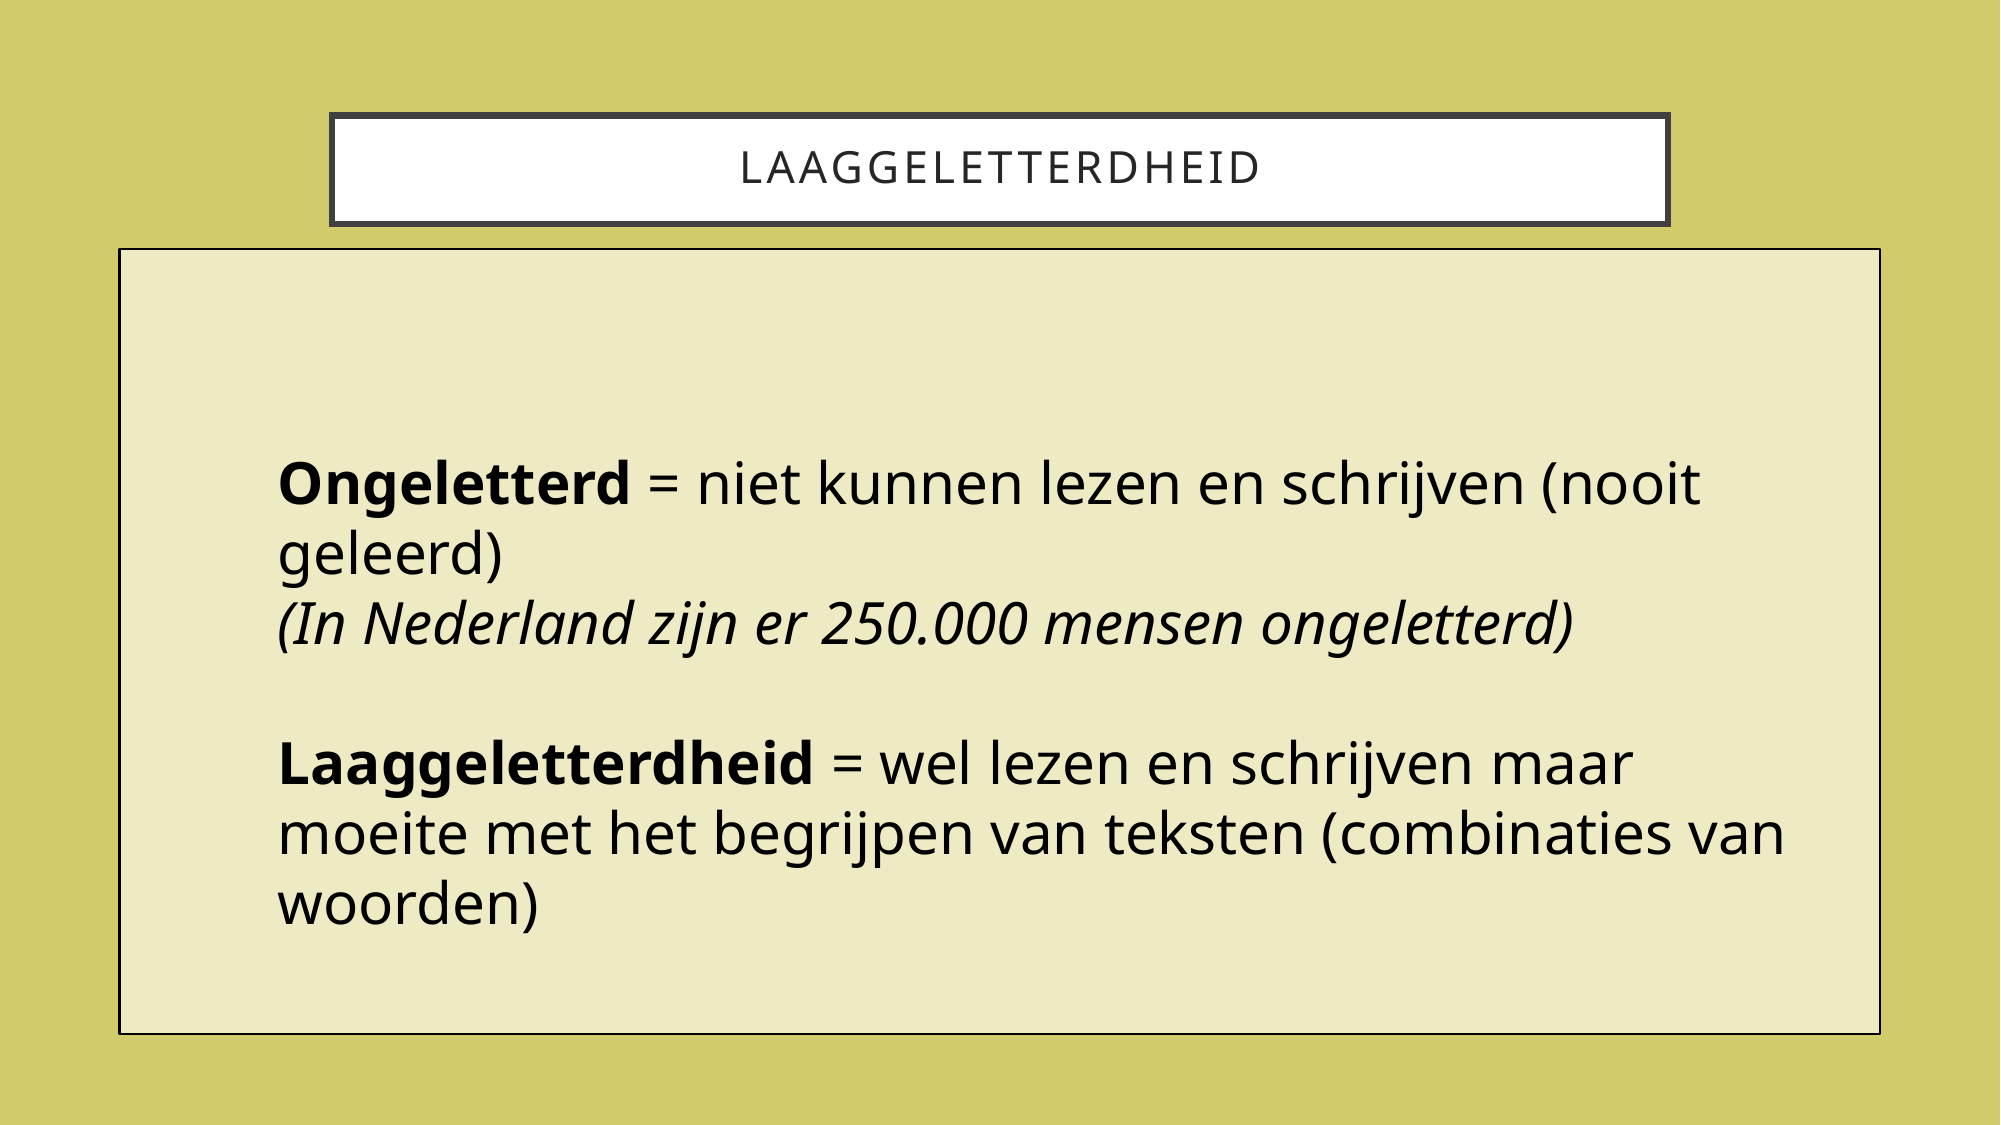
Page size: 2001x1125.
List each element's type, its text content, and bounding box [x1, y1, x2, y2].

title LAAGGELETTERDHEID [329, 112, 1671, 227]
text_box [118, 248, 1881, 1035]
text_box Ongeletterd = niet kunnen lezen en schrijven (nooit geleerd) (In Nederland zijn er 250.000 mensen ongeletterd) Laaggeletterdheid = wel lezen en schrijven maar moeite met het begrijpen van teksten (combinaties van woorden) [263, 438, 1843, 944]
